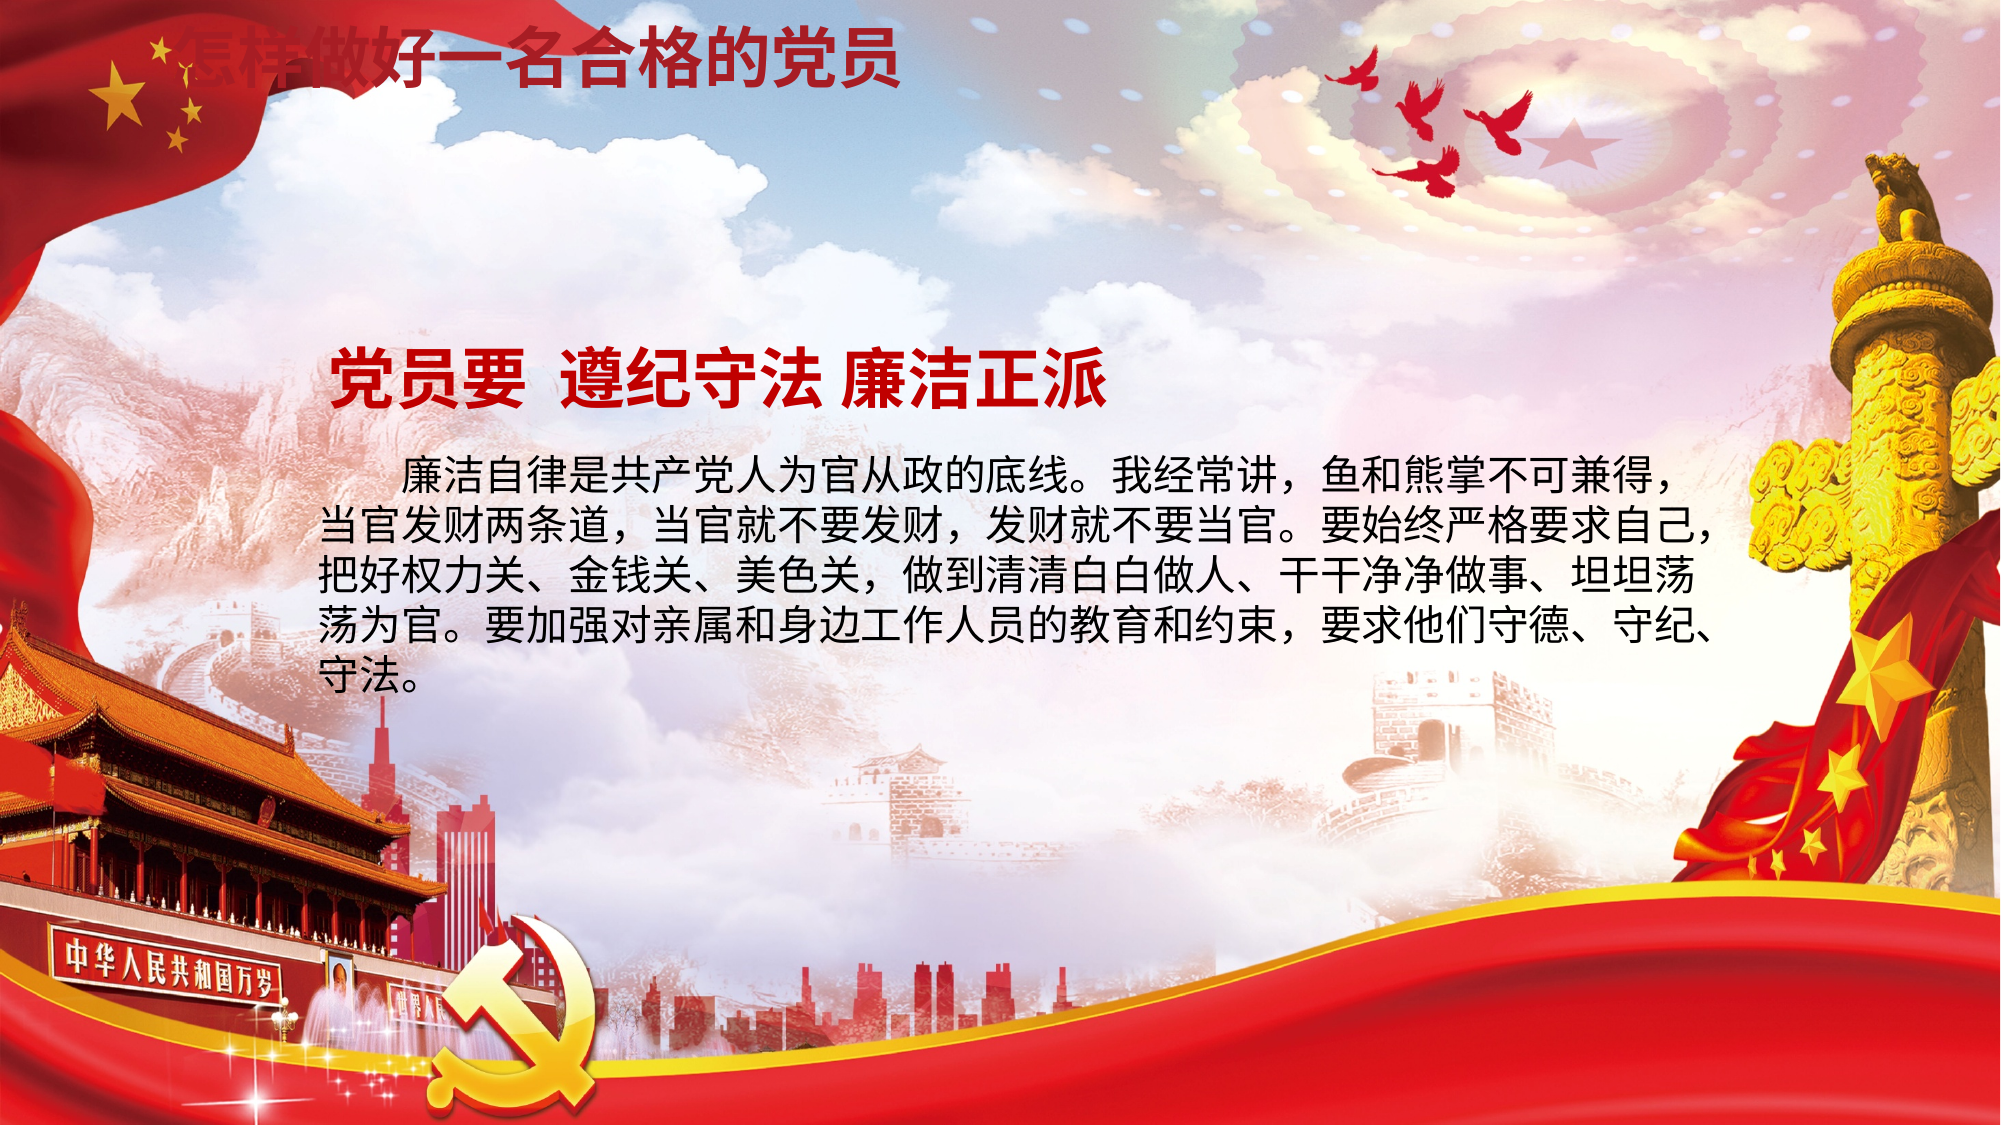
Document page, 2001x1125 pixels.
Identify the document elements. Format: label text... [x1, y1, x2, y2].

picture [0, 0, 2001, 1125]
title 怎样做好一名合格的党员 [155, 10, 1132, 113]
text_box 廉洁自律是共产党人为官从政的底线。我经常讲，鱼和熊掌不可兼得，当官发财两条道，当官就不要发财，发财就不要当官。要始终严格要求自己，把好权力关、金钱关、美色关，做到清清白白做人、干干净净做事、坦坦荡荡为官。要加强对亲属和身边工作人员的教育和约束，要求他们守德、守纪、守法。 [303, 441, 1734, 706]
text_box 党员要 遵纪守法 廉洁正派 [313, 329, 1124, 425]
